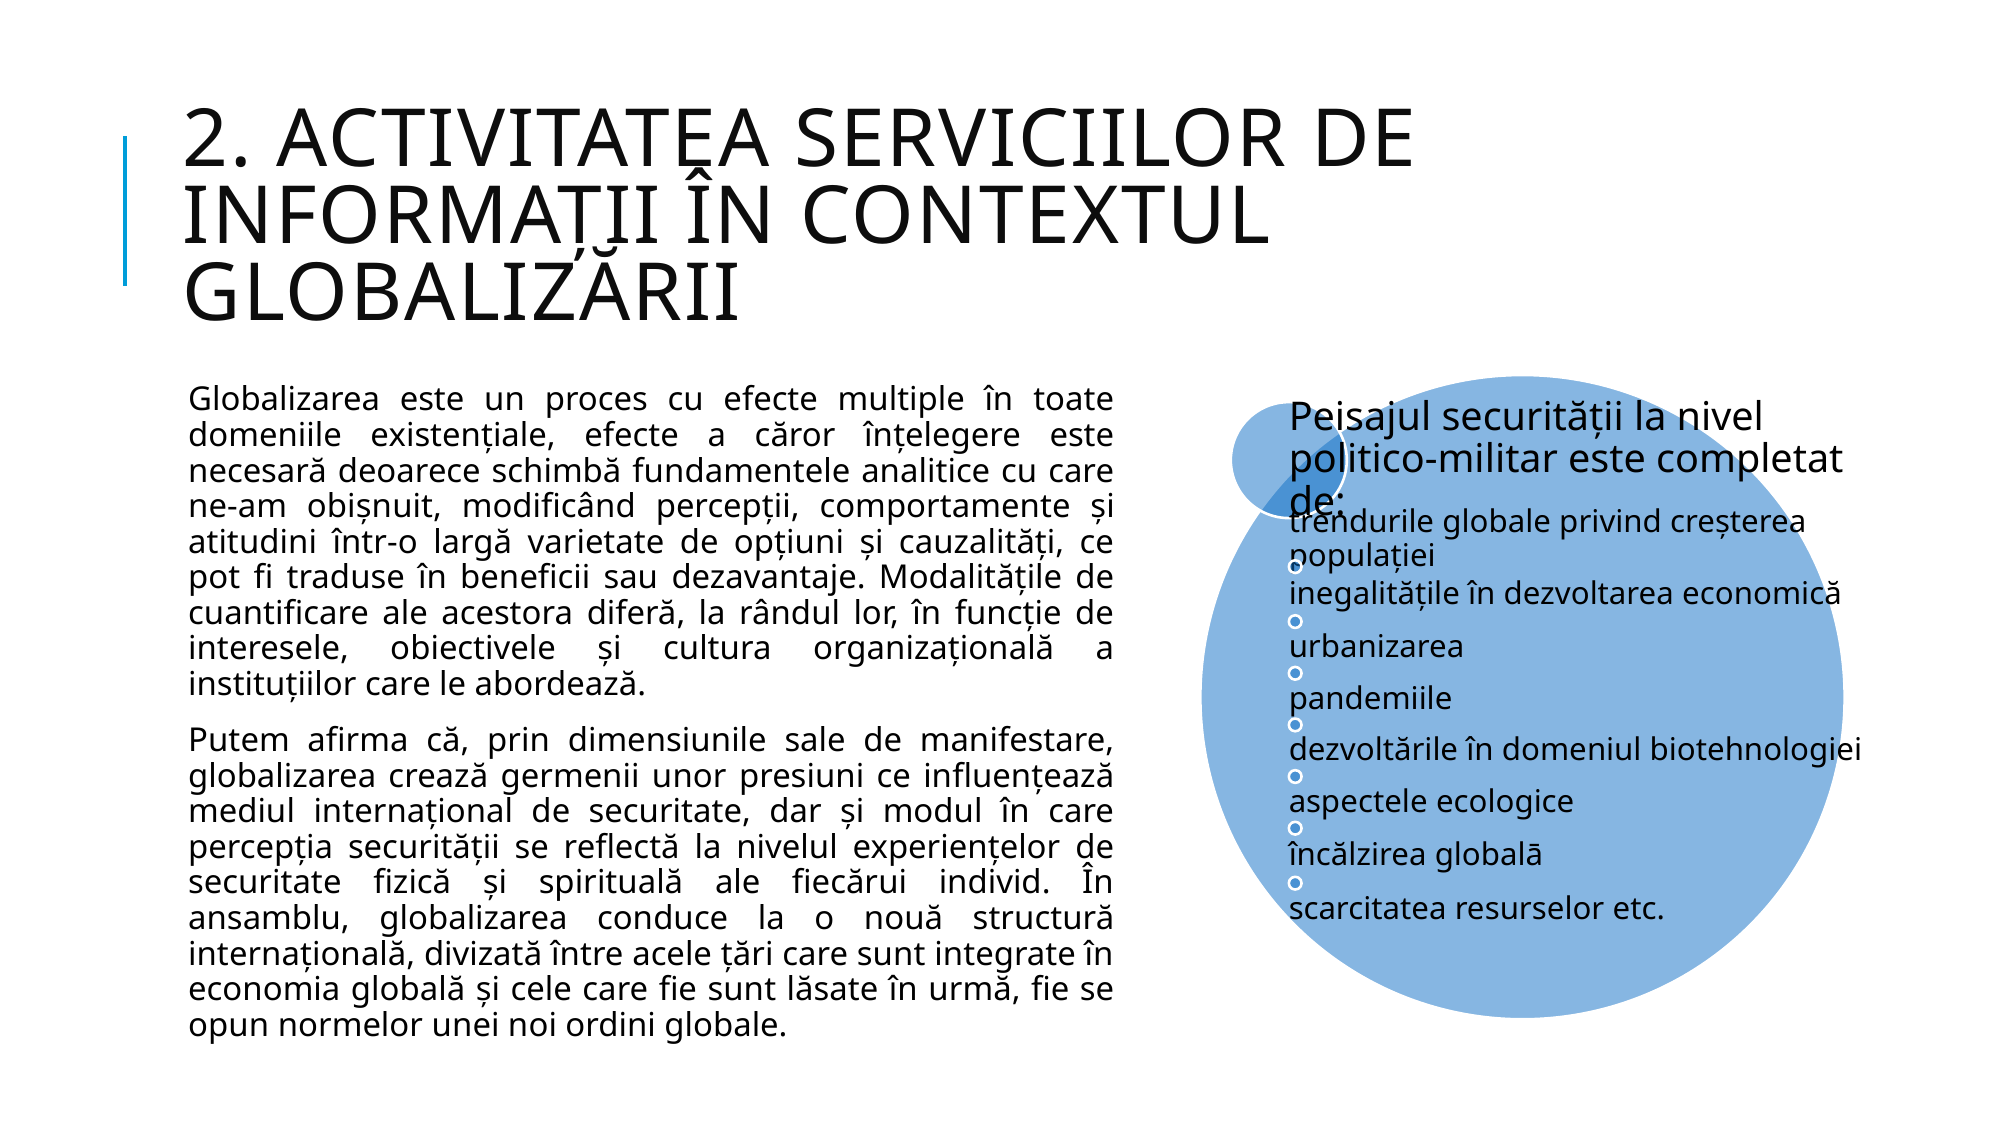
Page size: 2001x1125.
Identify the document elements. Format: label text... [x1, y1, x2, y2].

title 2. ACTIVITATEA SERVICIILOR DE INFORMAȚII ÎN CONTEXTUL GLOBALIZĂRII [168, 97, 1763, 344]
list Globalizarea este un proces cu efecte multiple în toate domeniile existențiale, efecte a căror înțelegere este necesară deoarece schimbă fundamentele analitice cu care ne-am obişnuit, modificând percepții, comportamente și atitudini într-o largă varietate de opțiuni și cauzalități, ce pot fi traduse în beneficii sau dezavantaje. Modalitățile de cuantificare ale acestora diferă, la rândul lor, în funcție de interesele, obiectivele și cultura organizațională a instituțiilor care le abordează. Putem afirma că, prin dimensiunile sale de manifestare, globalizarea crează germenii unor presiuni ce influențează mediul internațional de securitate, dar și modul în care percepția securității se reflectă la nivelul experiențelor de securitate fizică și spirituală ale fiecărui individ. În ansamblu, globalizarea conduce la o nouă structură internațională, divizată între acele țări care sunt integrate în economia globală și cele care fie sunt lăsate în urmă, fie se opun normelor unei noi ordini globale. [168, 375, 1124, 1058]
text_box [1141, 374, 1969, 1020]
